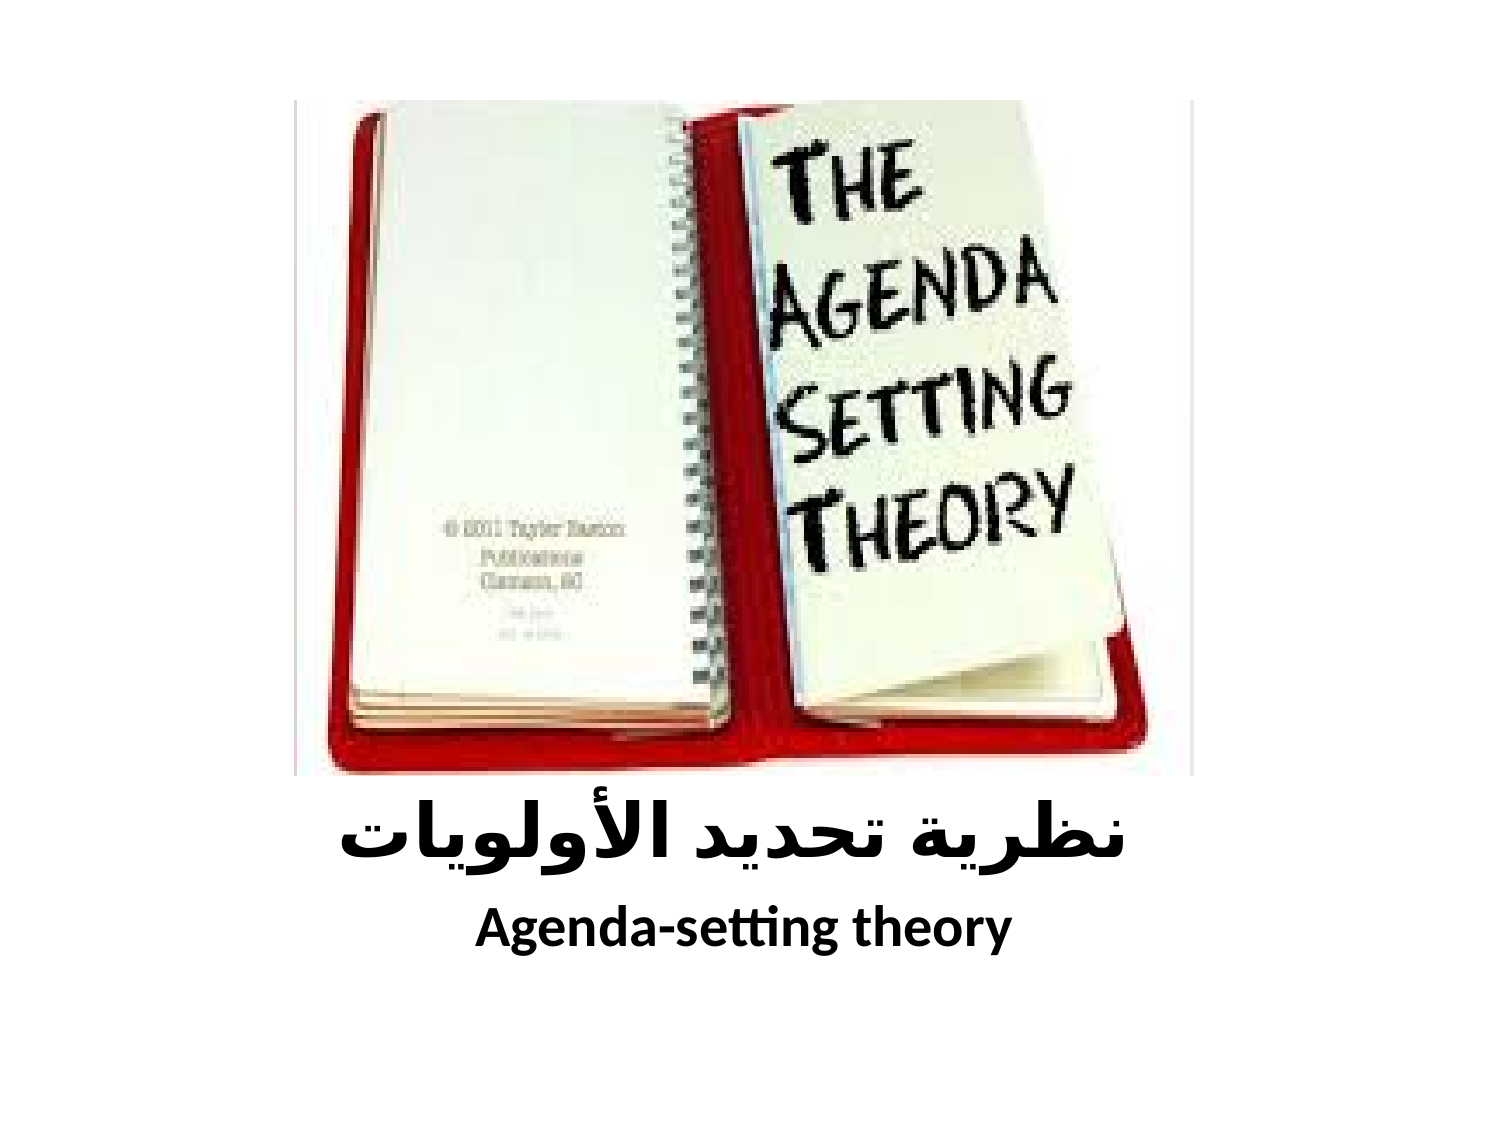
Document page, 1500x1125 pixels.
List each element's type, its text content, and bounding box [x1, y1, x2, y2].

list Agenda-setting theory [294, 881, 1194, 1013]
title نظرية تحديد الأولويات [294, 787, 1194, 881]
picture [293, 100, 1195, 776]
